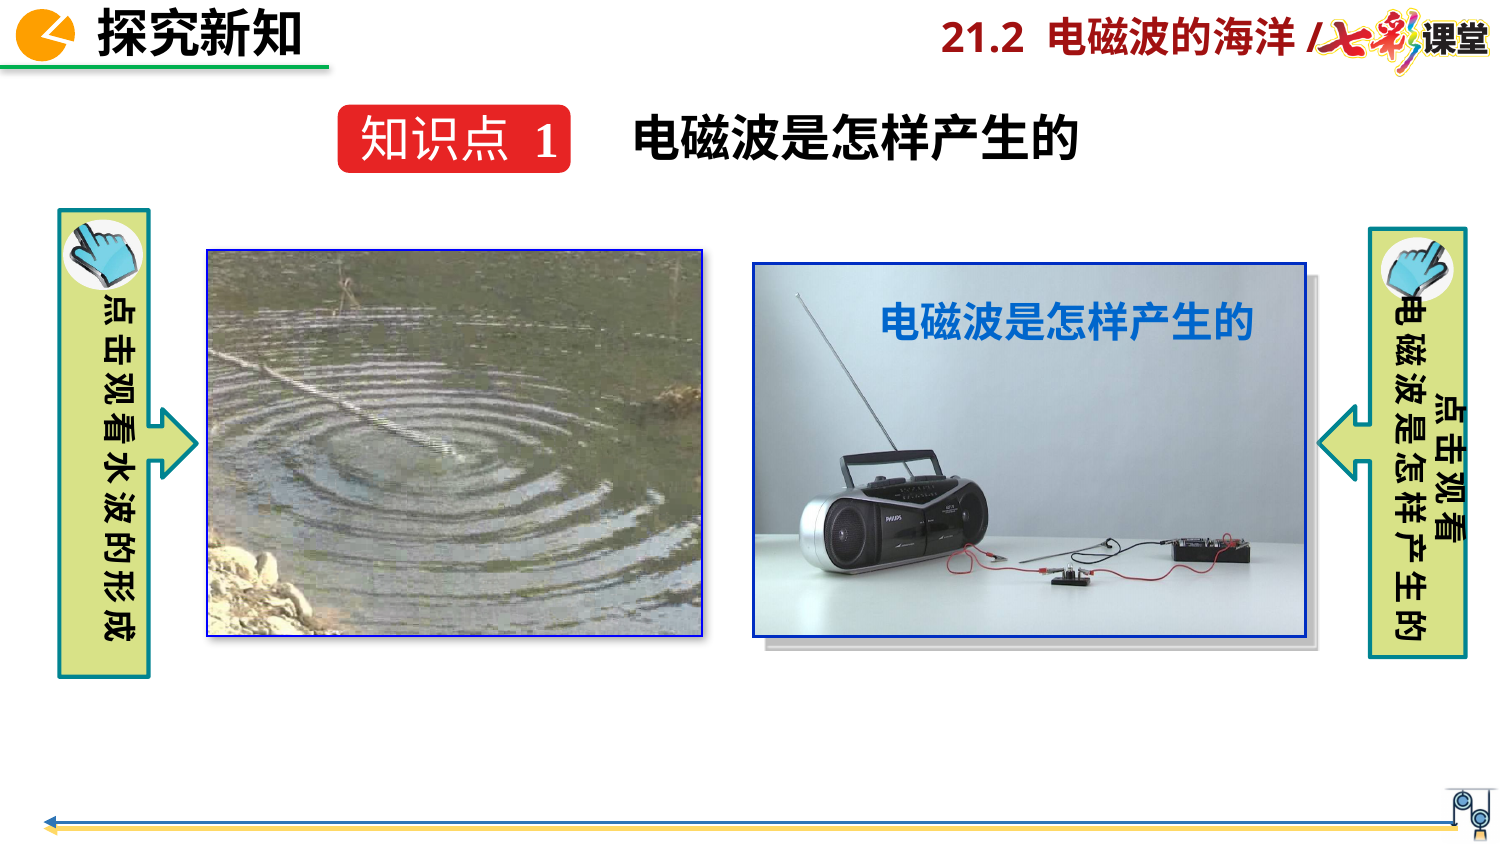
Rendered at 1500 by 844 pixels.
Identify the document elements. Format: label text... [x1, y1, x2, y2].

picture [62, 219, 144, 291]
picture [1449, 793, 1493, 836]
text_box [57, 208, 199, 679]
picture [1313, 7, 1492, 77]
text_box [337, 98, 1130, 175]
picture [207, 250, 702, 636]
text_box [755, 228, 1480, 690]
text_box 点击观看水波的形成 [77, 294, 148, 672]
